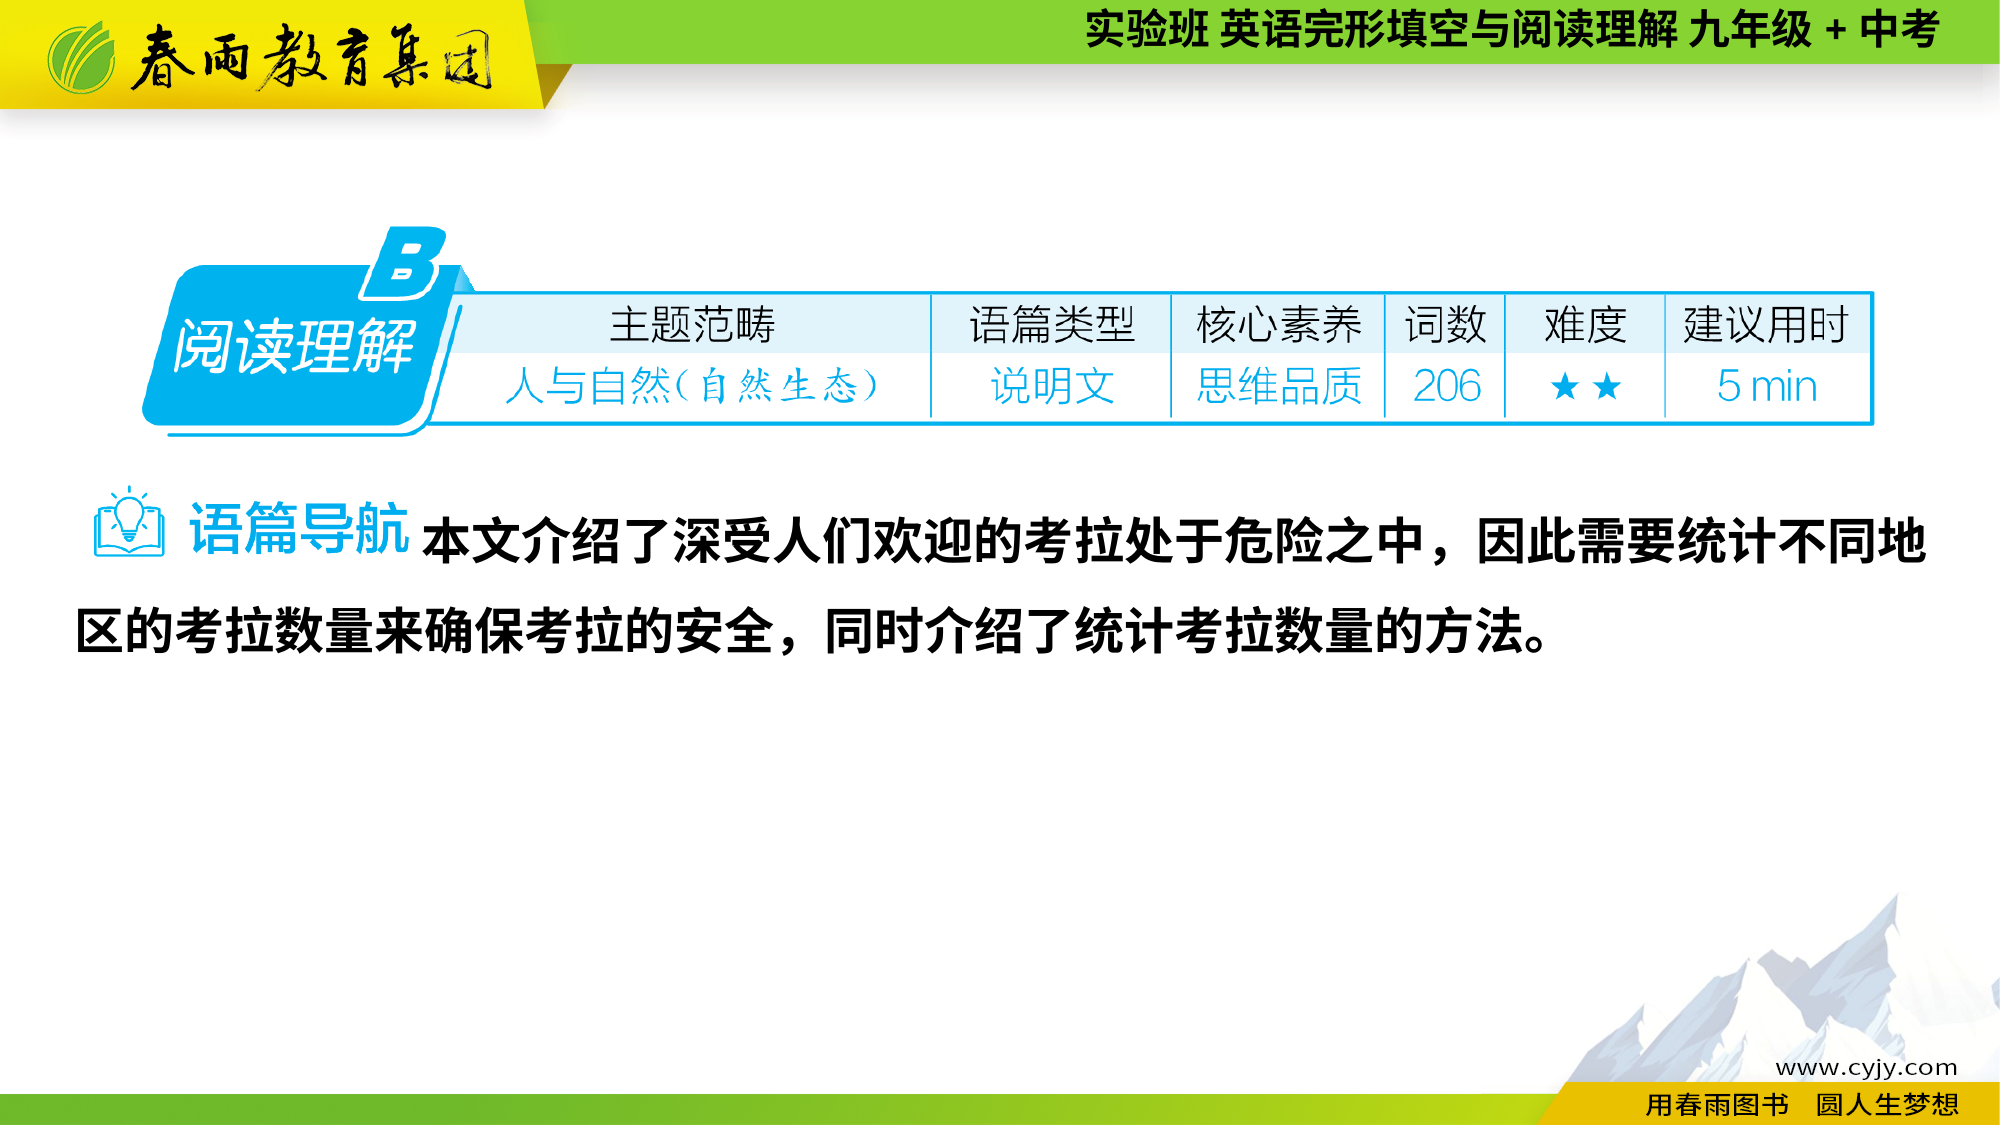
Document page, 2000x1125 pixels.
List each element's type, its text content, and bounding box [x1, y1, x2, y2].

list 本文介绍了深受人们欢迎的考拉处于危险之中，因此需要统计不同地区的考拉数量来确保考拉的安全，同时介绍了统计考拉数量的方法。 [59, 471, 1944, 657]
picture [0, 0, 2000, 1125]
